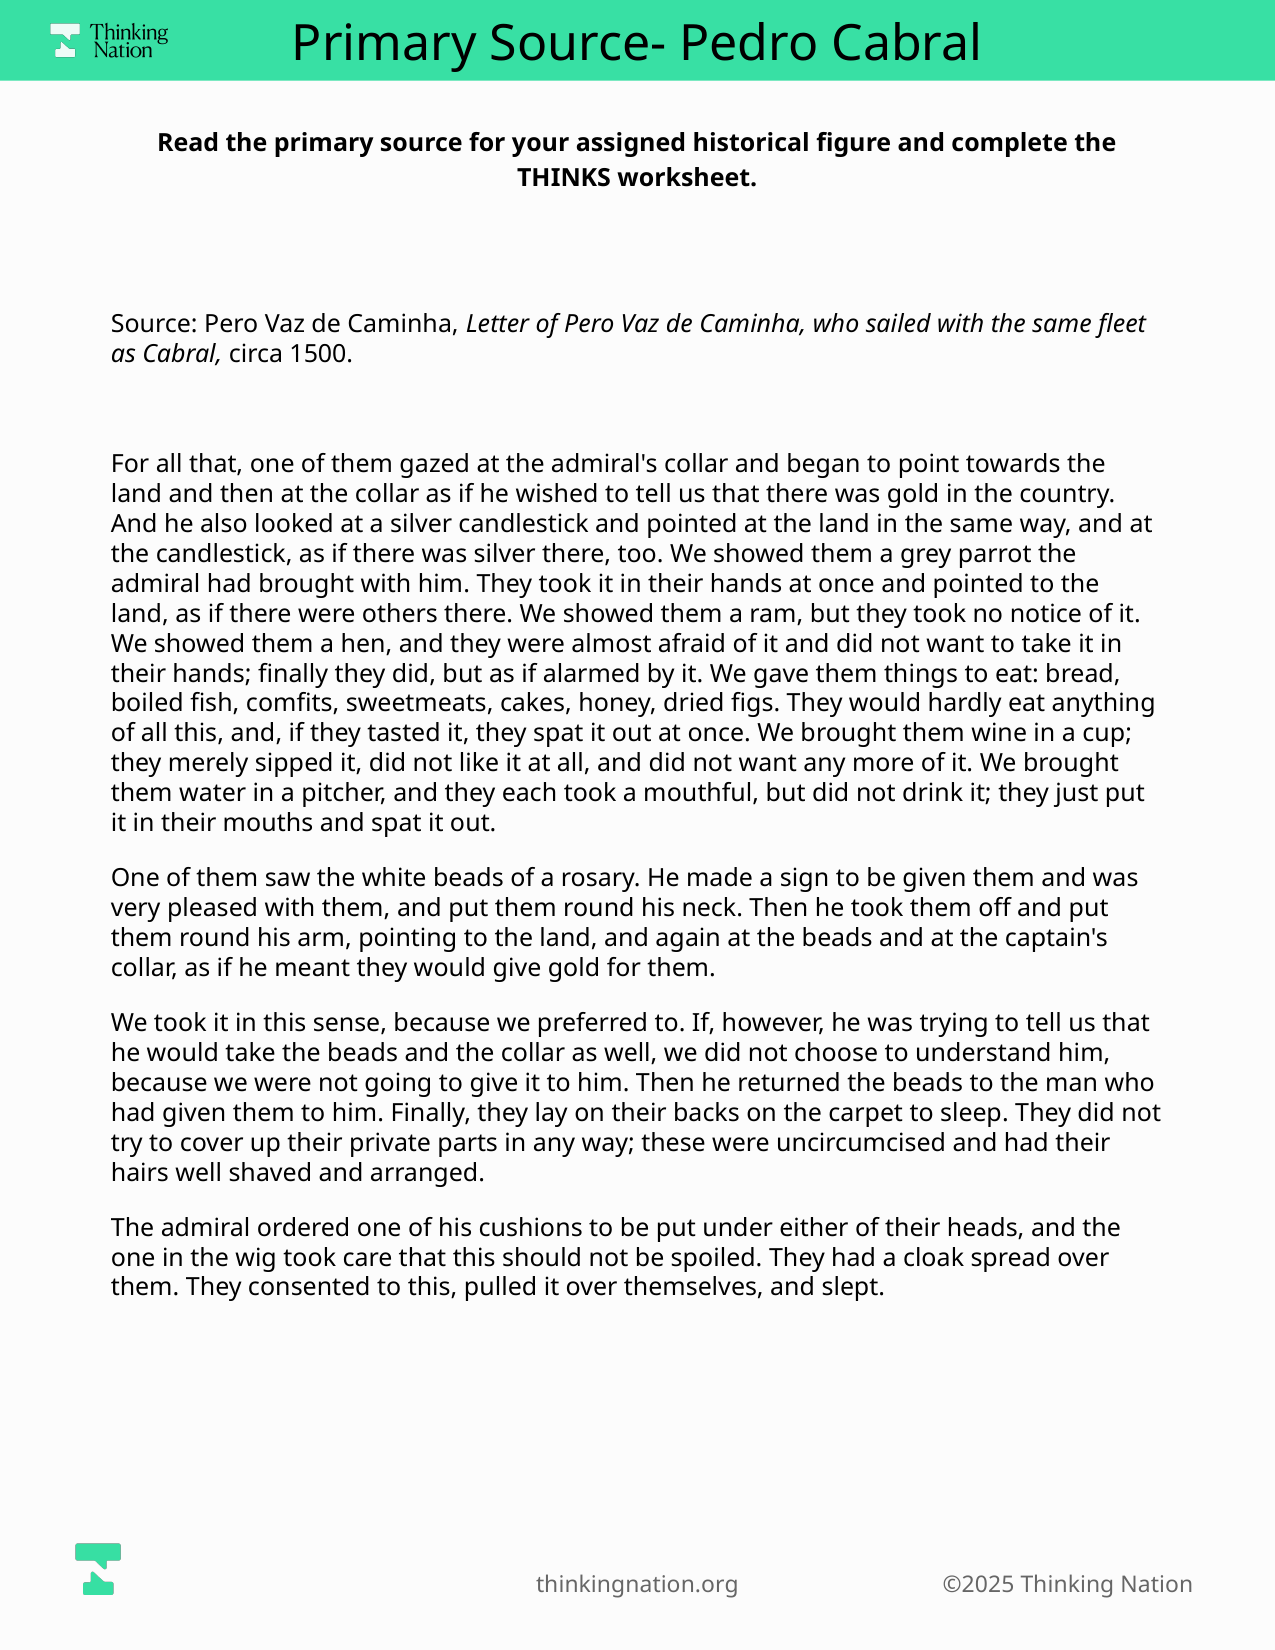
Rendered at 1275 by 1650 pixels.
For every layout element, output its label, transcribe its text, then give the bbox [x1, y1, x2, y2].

text_box thinkingnation.org [486, 1553, 789, 1605]
text_box Source: Pero Vaz de Caminha, Letter of Pero Vaz de Caminha, who sailed with the same fleet as Cabral, circa 1500. For all that, one of them gazed at the admiral's collar and began to point towards the land and then at the collar as if he wished to tell us that there was gold in the country. And he also looked at a silver candlestick and pointed at the land in the same way, and at the candlestick, as if there was silver there, too. We showed them a grey parrot the admiral had brought with him. They took it in their hands at once and pointed to the land, as if there were others there. We showed them a ram, but they took no notice of it. We showed them a hen, and they were almost afraid of it and did not want to take it in their hands; finally they did, but as if alarmed by it. We gave them things to eat: bread, boiled fish, comfits, sweetmeats, cakes, honey, dried figs. They would hardly eat anything of all this, and, if they tasted it, they spat it out at once. We brought them wine in a cup; they merely sipped it, did not like it at all, and did not want any more of it. We brought them water in a pitcher, and they each took a mouthful, but did not drink it; they just put it in their mouths and spat it out. One of them saw the white beads of a rosary. He made a sign to be given them and was very pleased with them, and put them round his neck. Then he took them off and put them round his arm, pointing to the land, and again at the beads and at the captain's collar, as if he meant they would give gold for them. We took it in this sense, because we preferred to. If, however, he was trying to tell us that he would take the beads and the collar as well, we did not choose to understand him, because we were not going to give it to him. Then he returned the beads to the man who had given them to him. Finally, they lay on their backs on the carpet to sleep. They did not try to cover up their private parts in any way; these were uncircumcised and had their hairs well shaved and arranged. The admiral ordered one of his cushions to be put under either of their heads, and the one in the wig took care that this should not be spoiled. They had a cloak spread over them. They consented to this, pulled it over themselves, and slept. [95, 292, 1179, 1463]
picture [62, 1533, 134, 1605]
text_box Primary Source- Pedro Cabral [0, 0, 1275, 81]
picture [36, 12, 172, 69]
text_box ©2025 Thinking Nation [907, 1553, 1210, 1605]
text_box Read the primary source for your assigned historical figure and complete the THINKS worksheet. [97, 107, 1178, 292]
